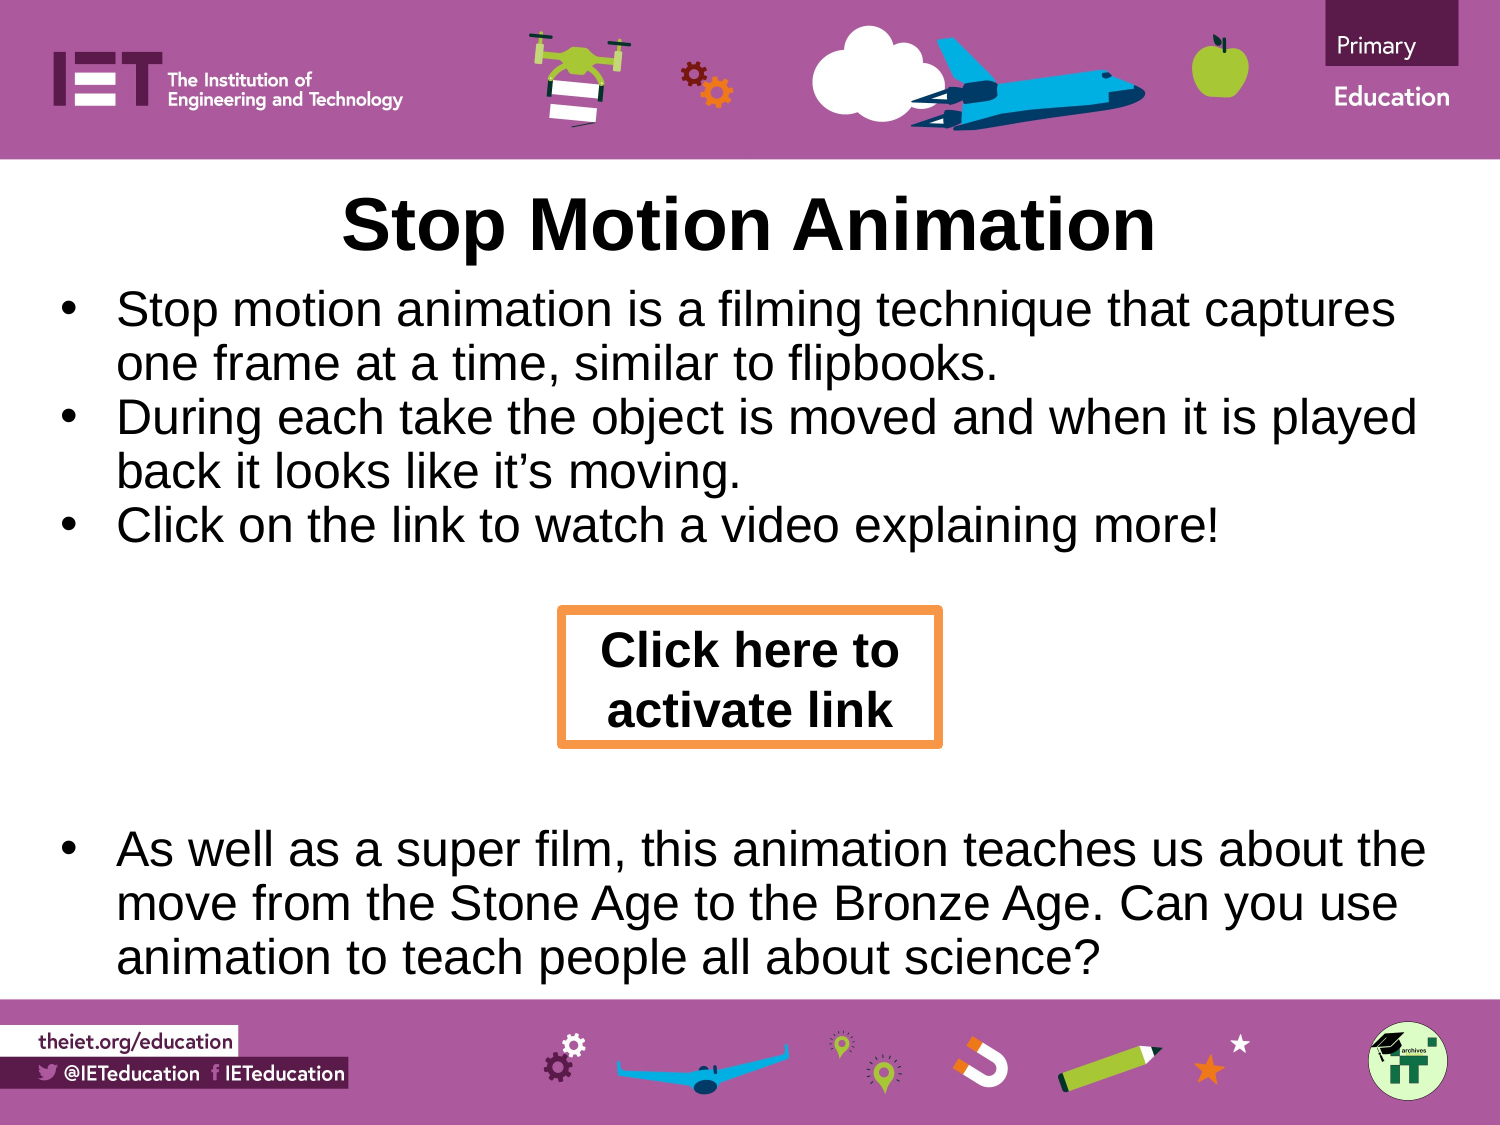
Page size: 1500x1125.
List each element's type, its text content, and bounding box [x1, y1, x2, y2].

text_box Stop motion animation is a filming technique that captures one frame at a time, similar to flipbooks. During each take the object is moved and when it is played back it looks like it’s moving. Click on the link to watch a video explaining more! As well as a super film, this animation teaches us about the move from the Stone Age to the Bronze Age. Can you use animation to teach people all about science? [48, 365, 1452, 991]
text_box Stop Motion Animation [103, 109, 1397, 273]
text_box Click here to activate link [561, 610, 939, 745]
picture [0, 0, 1500, 1125]
